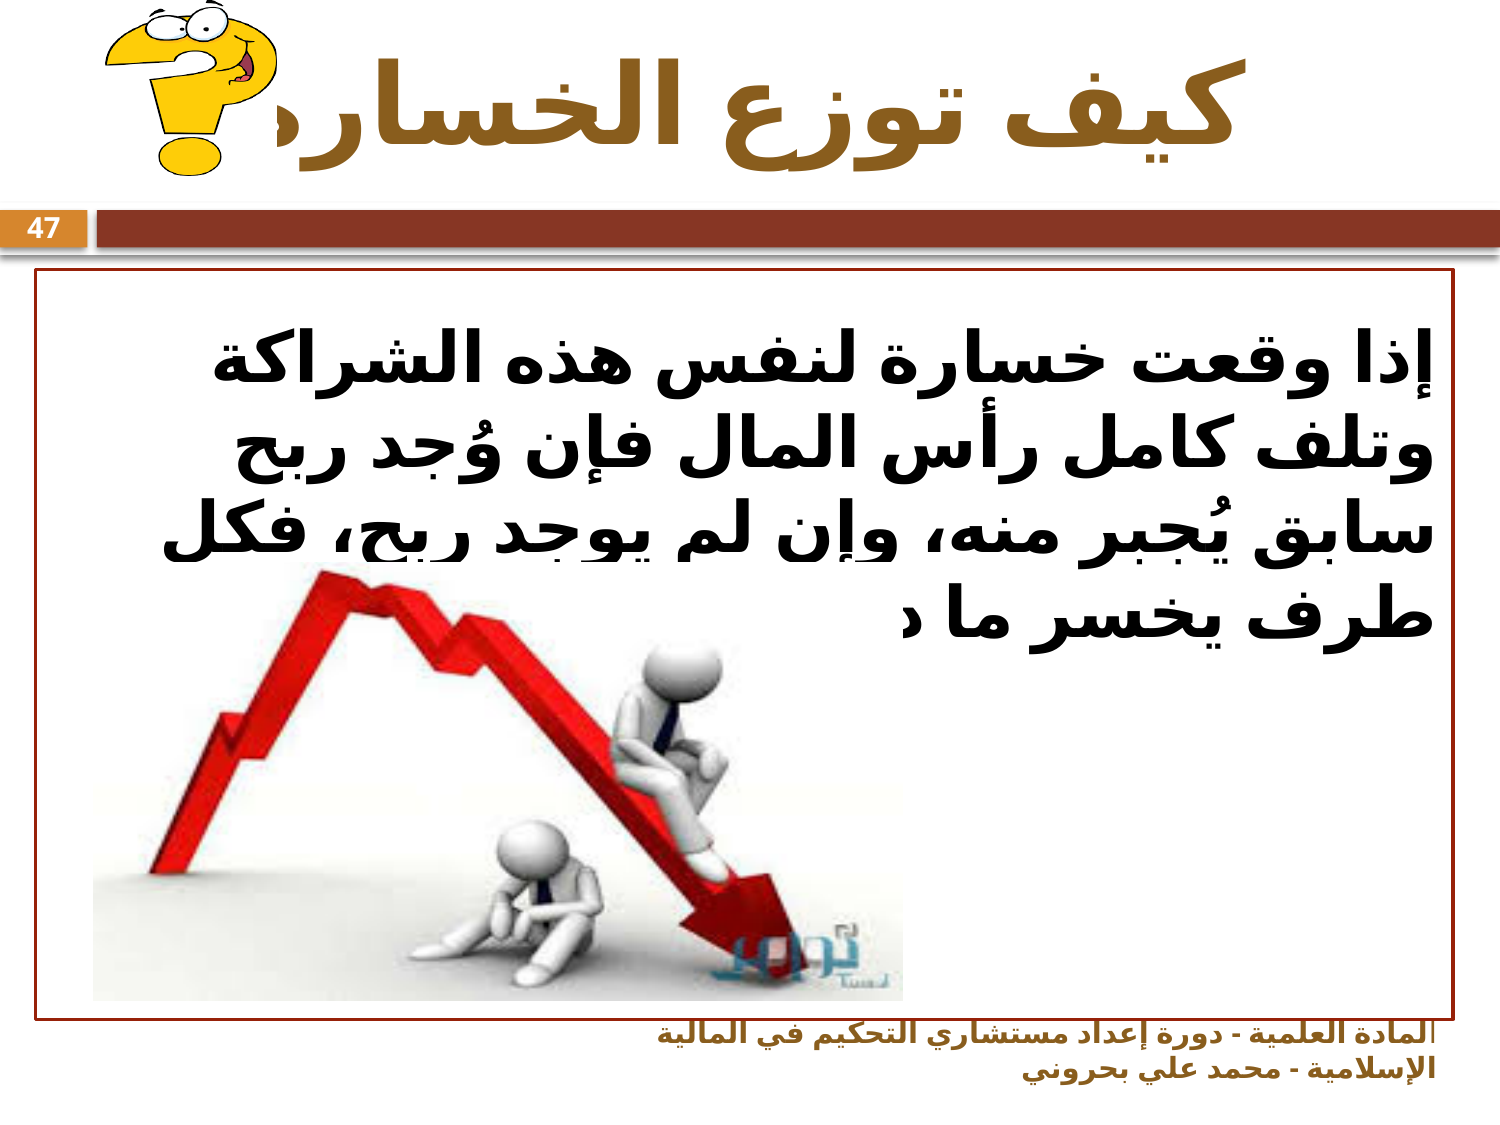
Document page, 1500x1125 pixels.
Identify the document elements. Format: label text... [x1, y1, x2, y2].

slide_number 47 [0, 208, 88, 249]
picture [93, 562, 903, 1001]
list إذا وقعت خسارة لنفس هذه الشراكة وتلف كامل رأس المال فإن وُجد ربح سابق يُجبر منه، وإن لم يوجد ربح، فكل طرف يخسر ما دفعه من المال. [34, 268, 1455, 1021]
footer المادة العلمية - دورة إعداد مستشاري التحكيم في المالية الإسلامية - محمد علي بحروني [562, 1021, 1452, 1080]
picture [105, 0, 277, 177]
title كيف توزع الخسارة [46, 0, 1438, 200]
